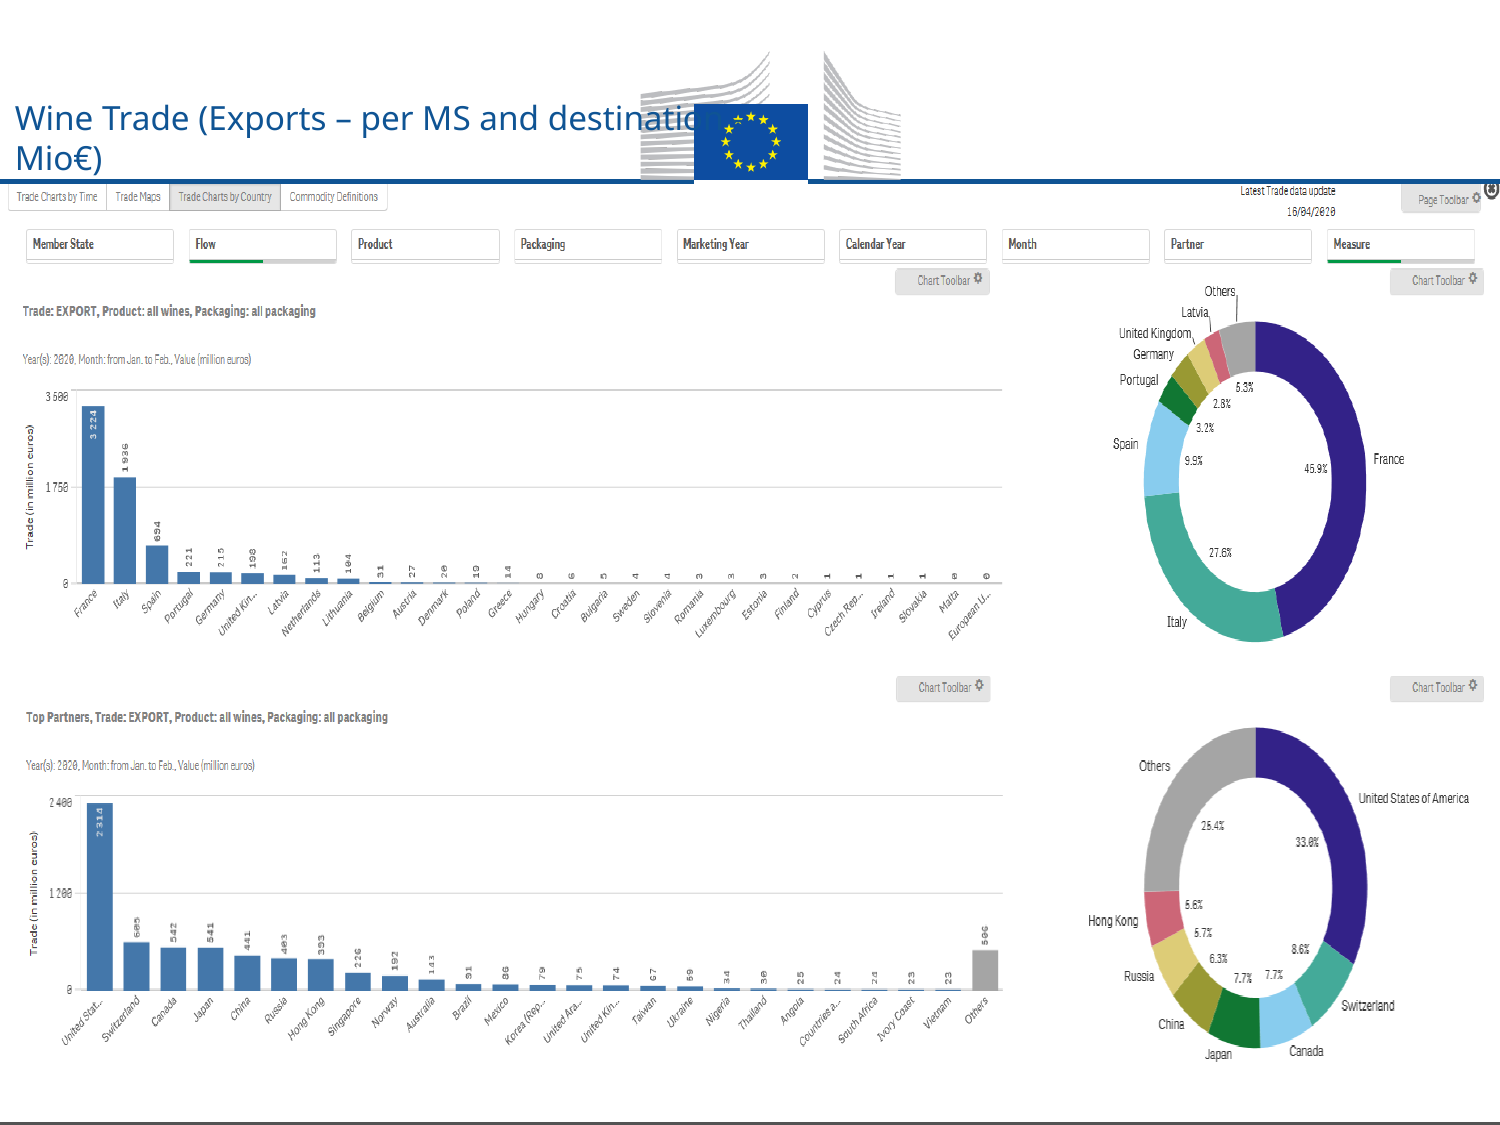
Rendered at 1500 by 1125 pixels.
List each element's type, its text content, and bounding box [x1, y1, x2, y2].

picture [0, 184, 1500, 1125]
text_box Wine Trade (Exports – per MS and destination - Mio€) [0, 89, 791, 183]
